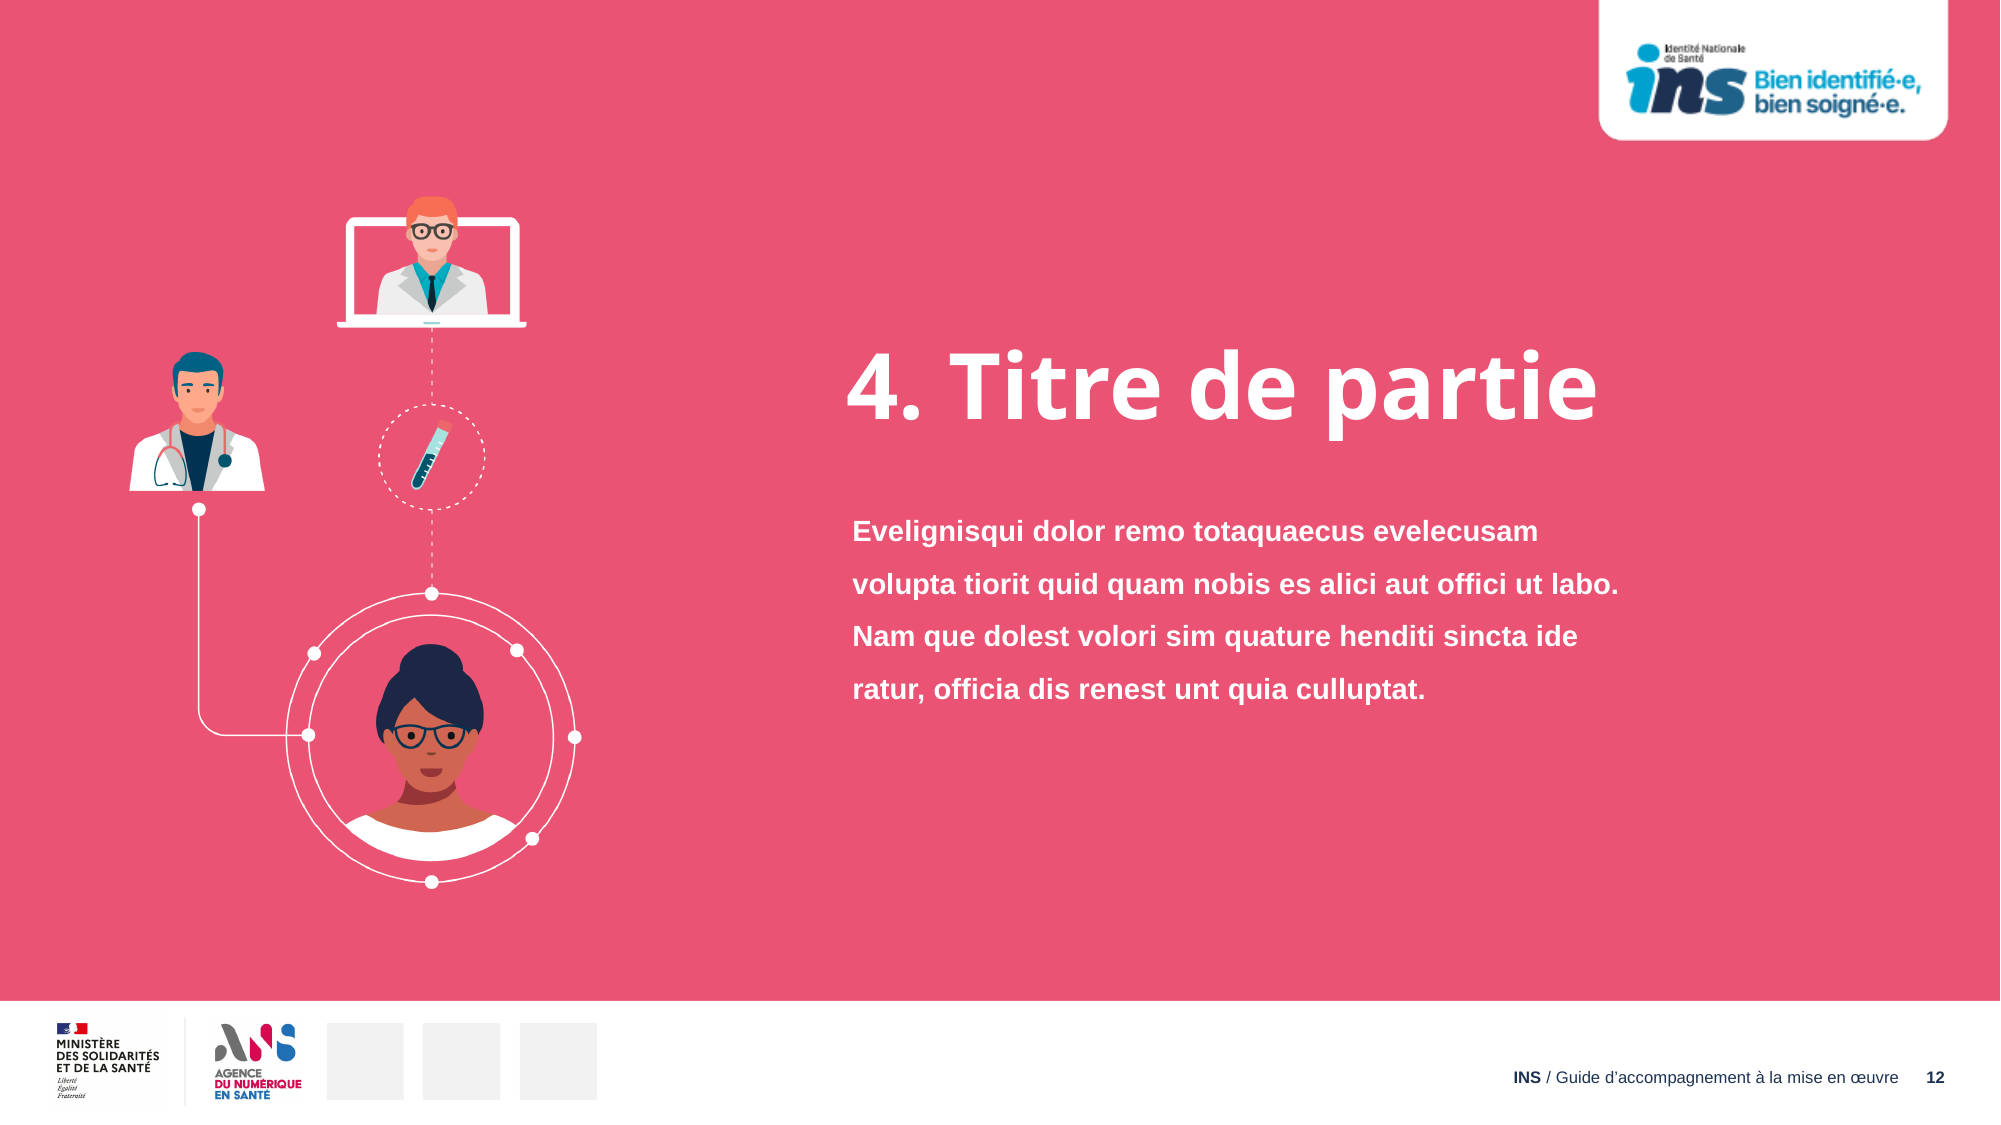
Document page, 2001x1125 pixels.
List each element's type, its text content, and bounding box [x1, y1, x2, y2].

picture [208, 1017, 308, 1106]
text_box 4. Titre de partie [846, 326, 1874, 491]
picture [0, 0, 2000, 1000]
picture [46, 1012, 170, 1109]
text_box Evelignisqui dolor remo totaquaecus evelecusam volupta tiorit quid quam nobis es alici aut offici ut labo. Nam que dolest volori sim quature henditi sincta ide ratur, officia dis renest unt quia culluptat. [852, 495, 1679, 752]
